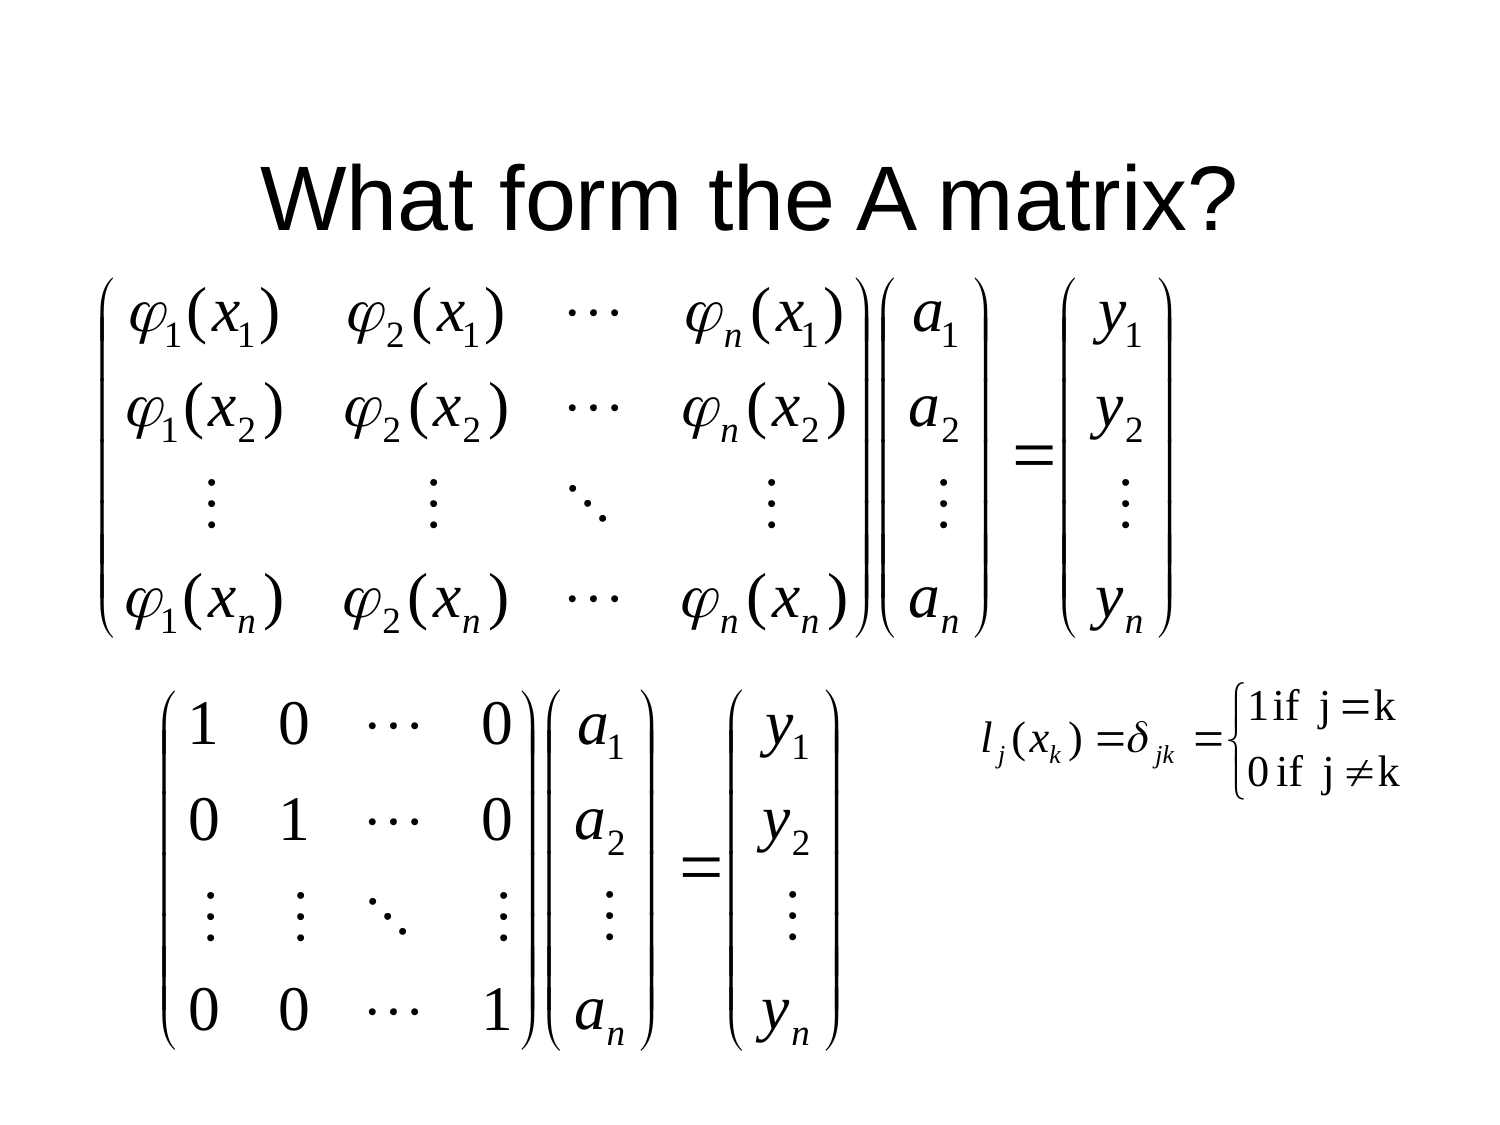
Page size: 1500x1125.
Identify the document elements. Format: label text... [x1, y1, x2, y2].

title What form the A matrix? [112, 99, 1388, 288]
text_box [149, 674, 860, 1067]
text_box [87, 262, 1188, 655]
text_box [974, 674, 1411, 809]
